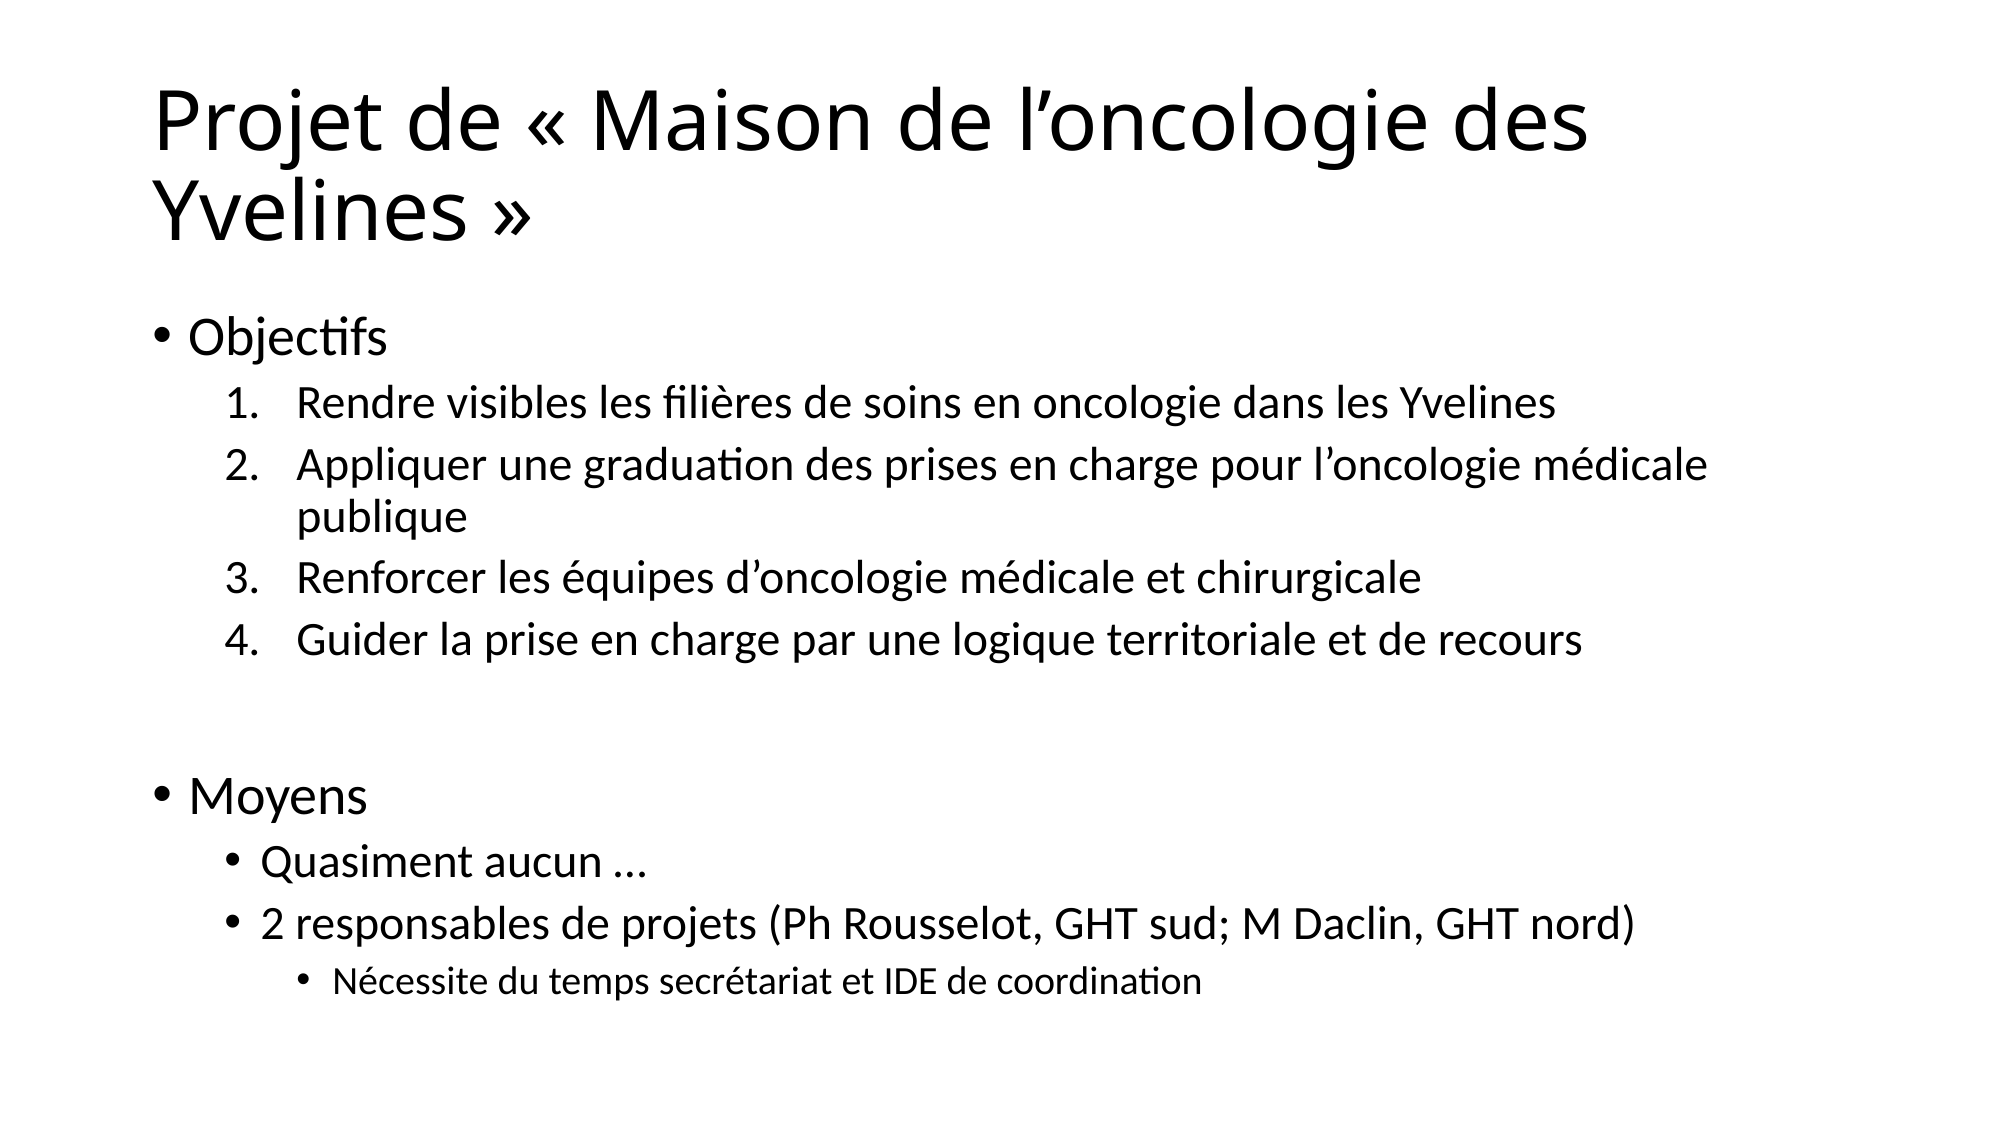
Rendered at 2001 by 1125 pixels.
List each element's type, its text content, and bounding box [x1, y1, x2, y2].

list Objectifs Rendre visibles les filières de soins en oncologie dans les Yvelines Appliquer une graduation des prises en charge pour l’oncologie médicale publique Renforcer les équipes d’oncologie médicale et chirurgicale Guider la prise en charge par une logique territoriale et de recours Moyens Quasiment aucun … 2 responsables de projets (Ph Rousselot, GHT sud; M Daclin, GHT nord) Nécessite du temps secrétariat et IDE de coordination [137, 299, 1863, 1014]
title Projet de « Maison de l’oncologie des Yvelines » [137, 59, 1863, 278]
